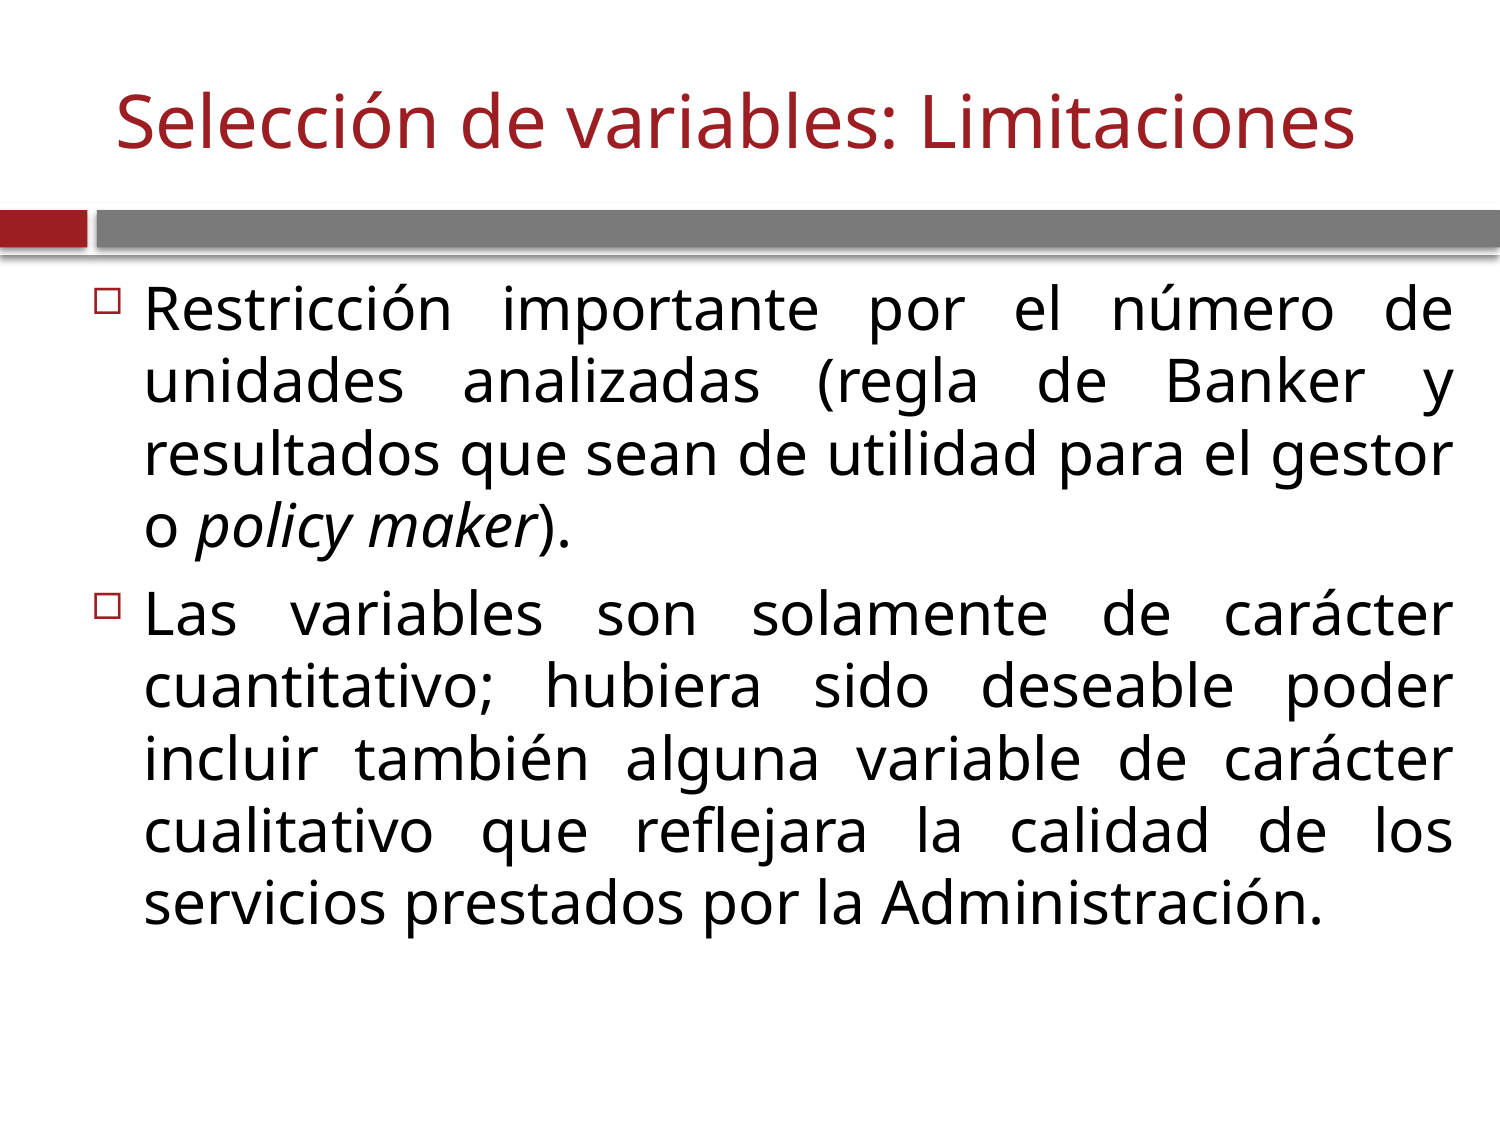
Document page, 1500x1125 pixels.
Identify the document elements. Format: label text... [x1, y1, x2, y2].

list Restricción importante por el número de unidades analizadas (regla de Banker y resultados que sean de utilidad para el gestor o policy maker). Las variables son solamente de carácter cuantitativo; hubiera sido deseable poder incluir también alguna variable de carácter cualitativo que reflejara la calidad de los servicios prestados por la Administración. [76, 262, 1471, 1125]
title Selección de variables: Limitaciones [100, 37, 1438, 200]
